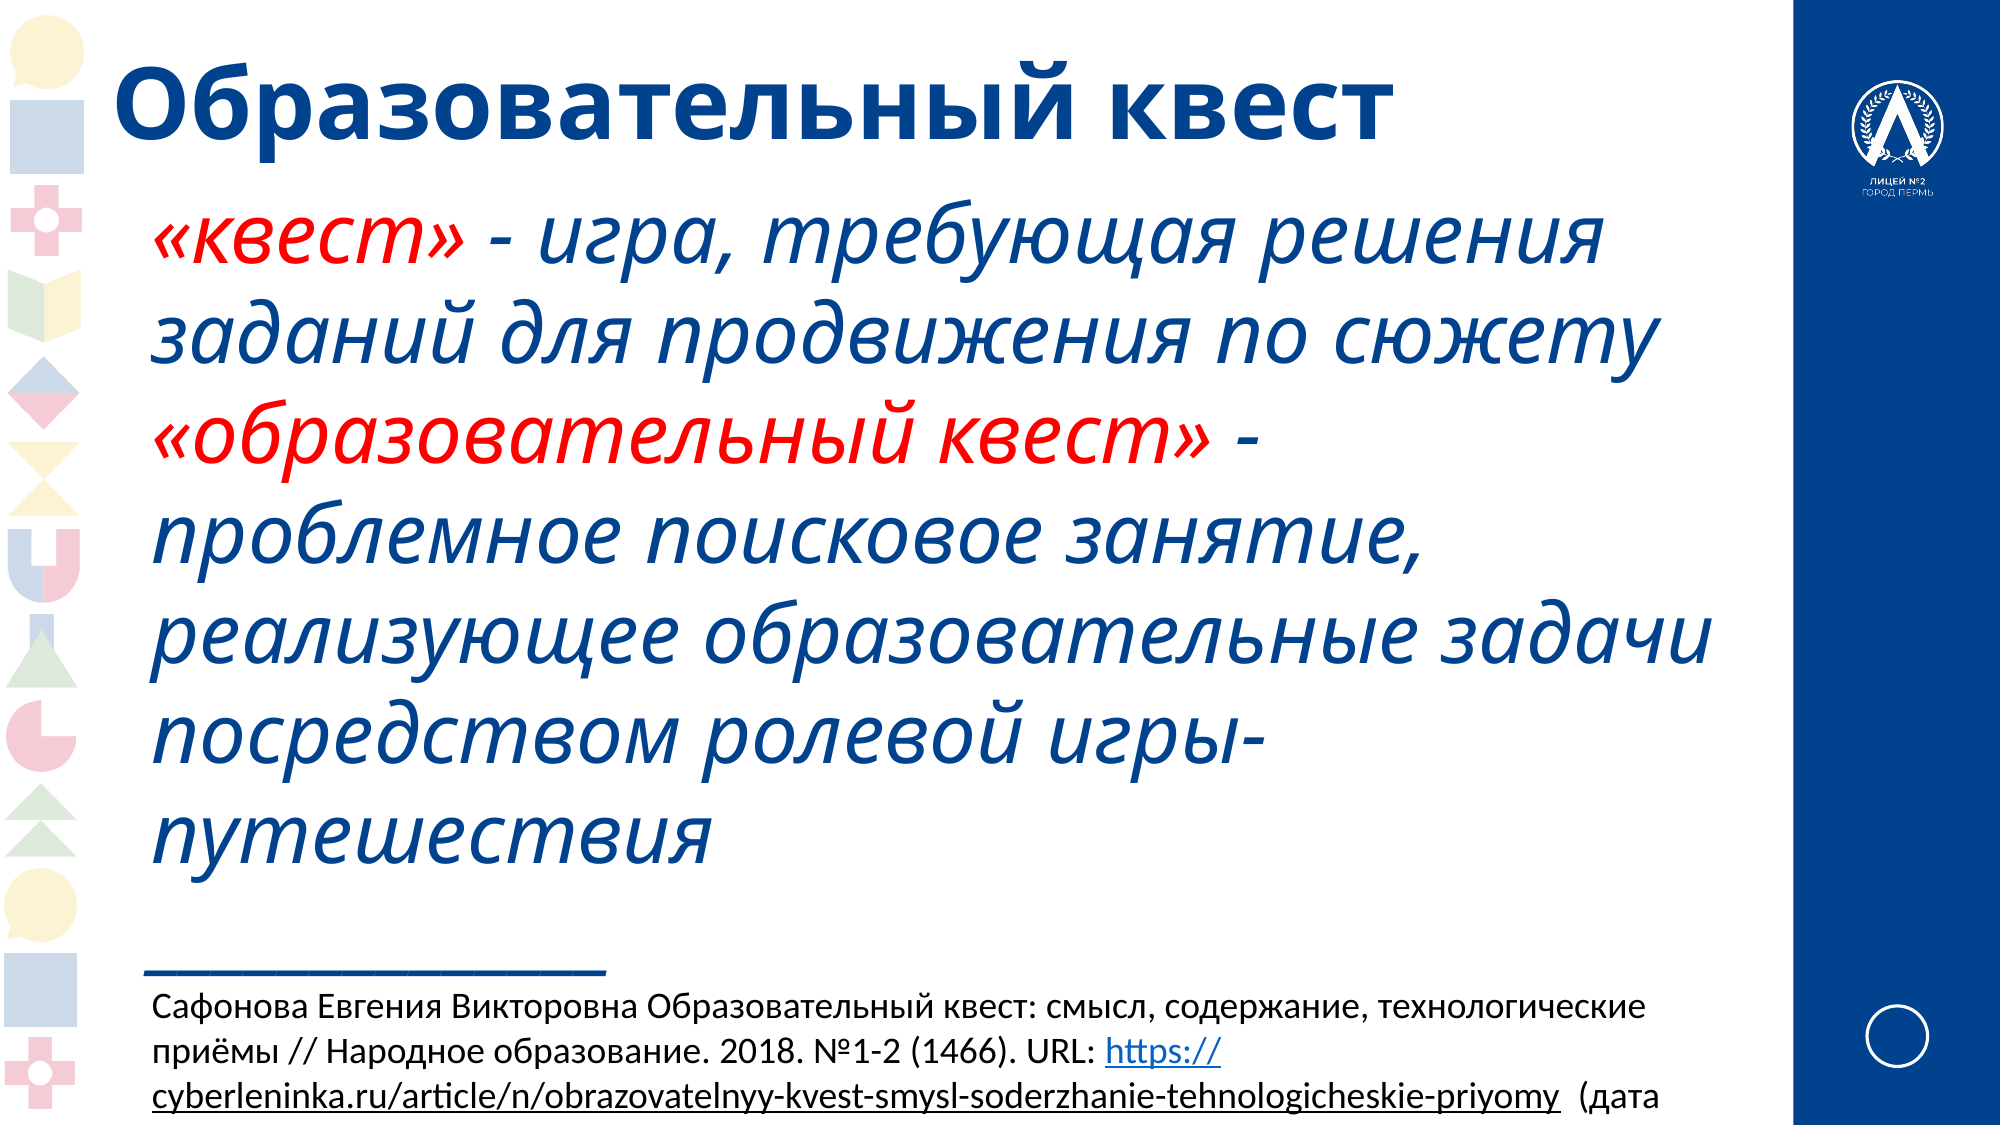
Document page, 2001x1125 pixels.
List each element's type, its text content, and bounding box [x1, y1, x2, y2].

picture [4, 868, 77, 942]
picture [6, 356, 80, 430]
picture [4, 1037, 75, 1109]
picture [4, 953, 77, 1027]
picture [7, 269, 81, 343]
picture [6, 442, 80, 516]
picture [1851, 80, 1944, 197]
picture [5, 700, 76, 772]
text_box Образовательный квест [96, 32, 1751, 167]
text_box [1792, 0, 2000, 1125]
picture [10, 15, 84, 89]
picture [10, 184, 82, 256]
picture [10, 100, 84, 174]
text_box [1865, 1004, 1929, 1068]
picture [5, 614, 78, 688]
text_box «квест» - игра, требующая решения заданий для продвижения по сюжету «образовательный квест» - проблемное поисковое занятие, реализующее образовательные задачи посредством ролевой игры-путешествия ______________ Сафонова Евгения Викторовна Образовательный квест: смысл, содержание, технологические приёмы // Народное образование. 2018. №1-2 (1466). URL: https://cyberleninka.ru/article/n/obrazovatelnyy-kvest-smysl-soderzhanie-tehnologicheskie-priyomy (дата обращения: 11.01.2024). [137, 173, 1734, 1125]
picture [4, 783, 77, 857]
picture [6, 529, 80, 603]
